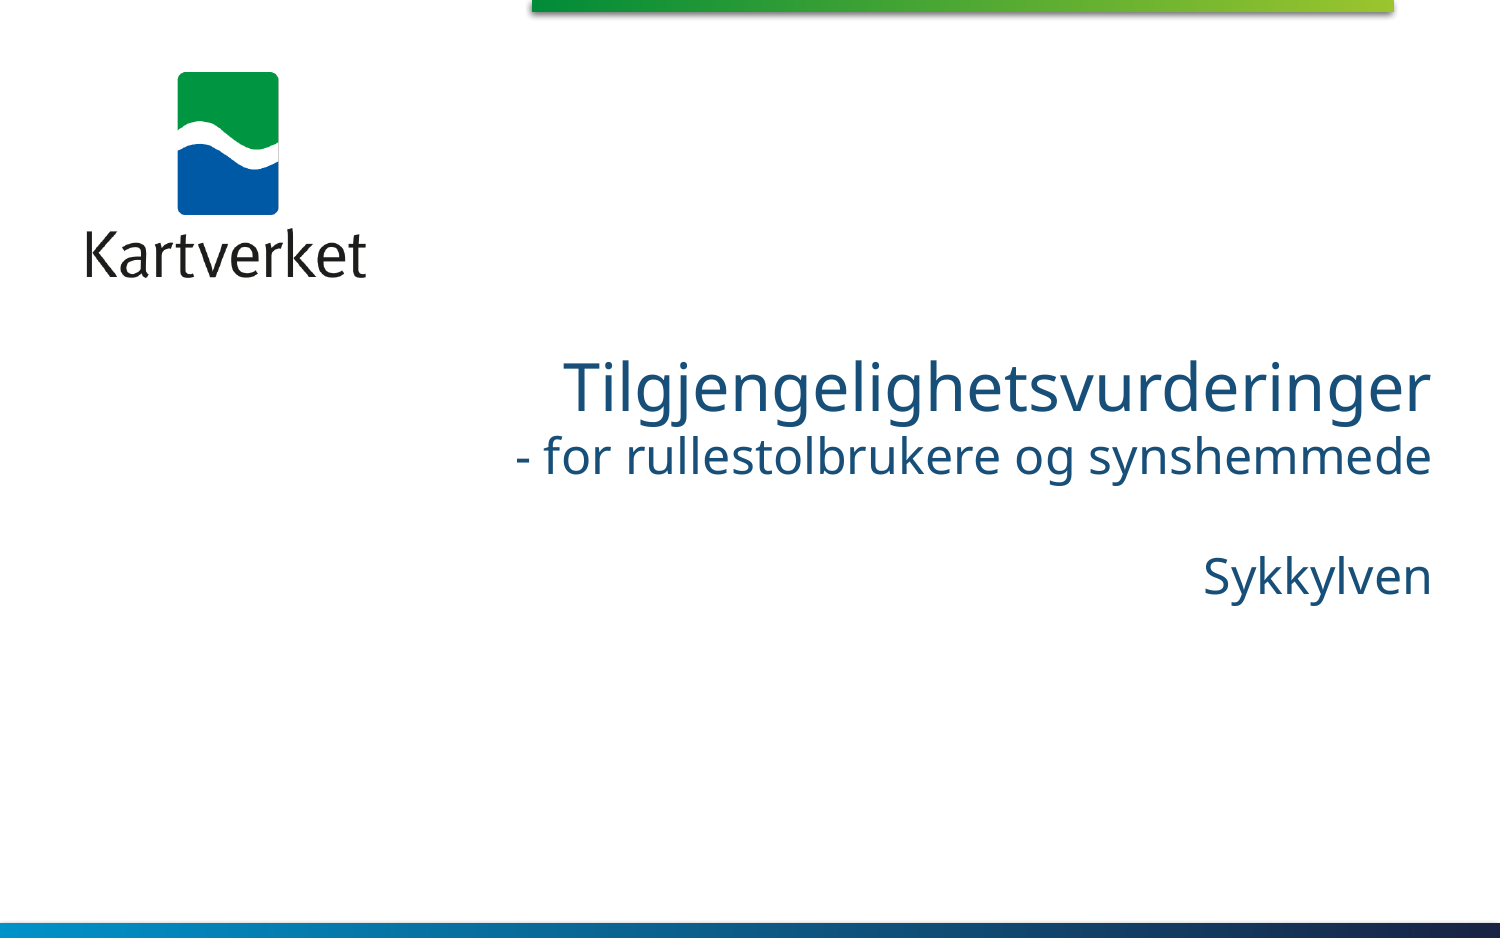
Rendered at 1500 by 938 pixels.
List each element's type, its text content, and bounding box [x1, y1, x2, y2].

text_box Tilgjengelighetsvurderinger - for rullestolbrukere og synshemmede Sykkylven [66, 337, 1449, 613]
